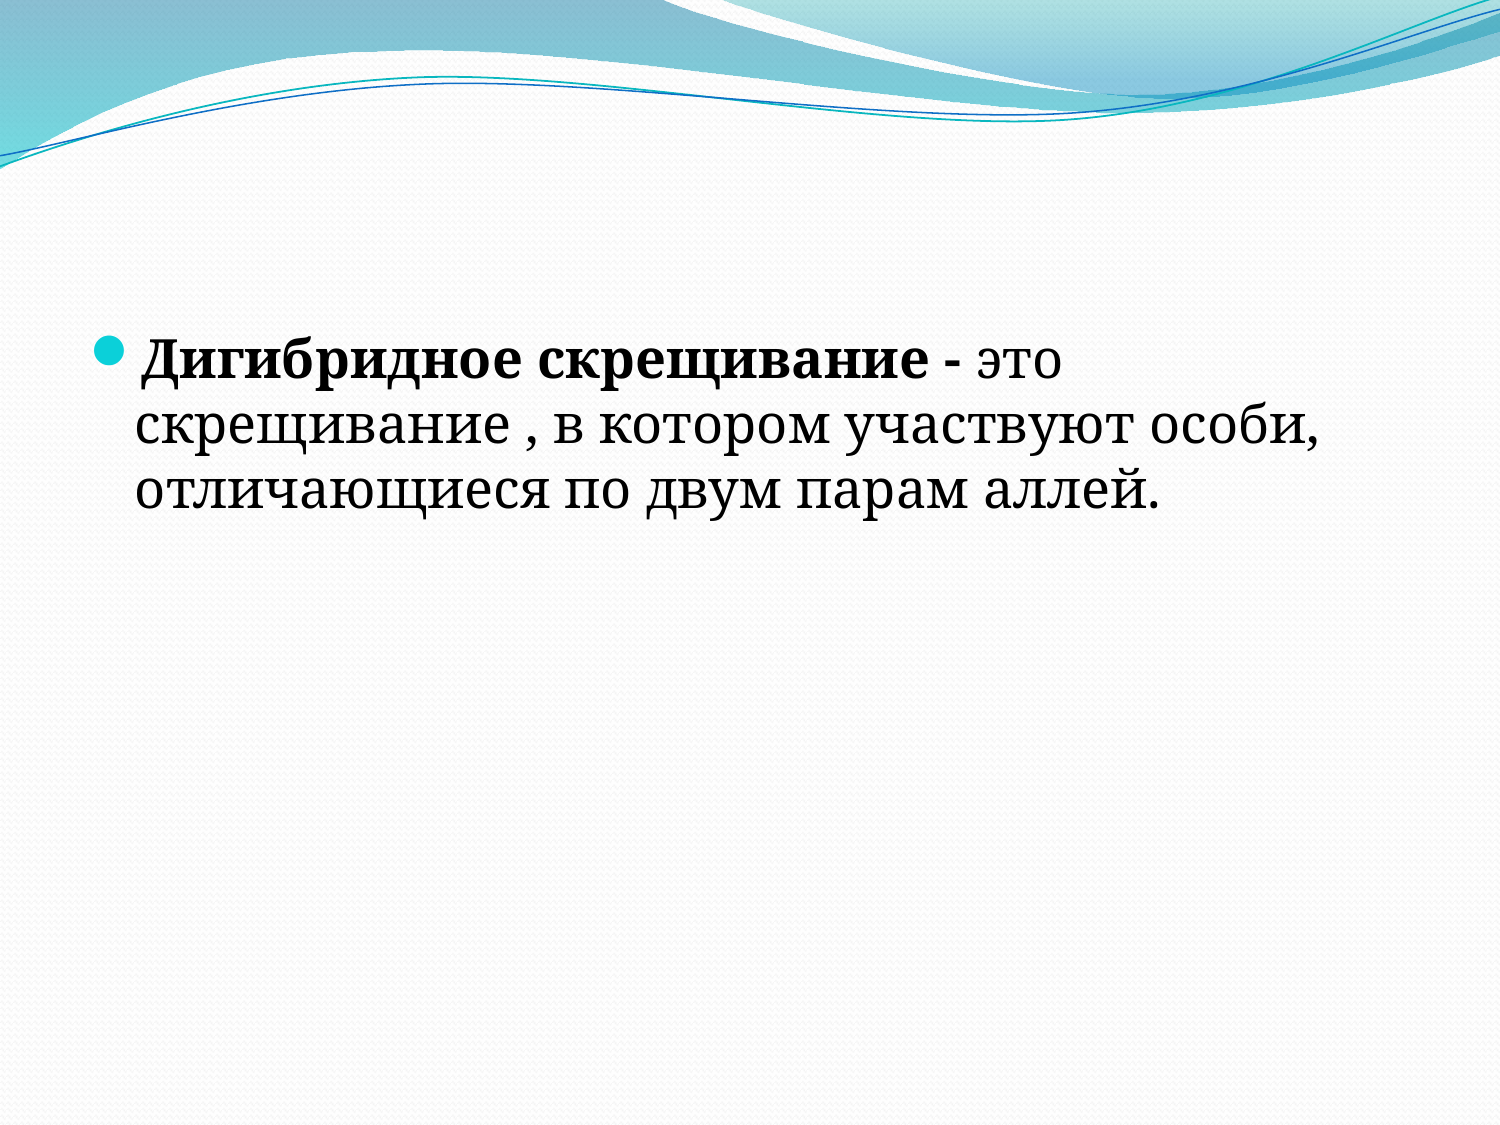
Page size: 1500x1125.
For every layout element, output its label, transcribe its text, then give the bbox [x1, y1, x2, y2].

list Дигибридное скрещивание - это скрещивание , в котором участвуют особи, отличающиеся по двум парам аллей. [75, 317, 1425, 1038]
